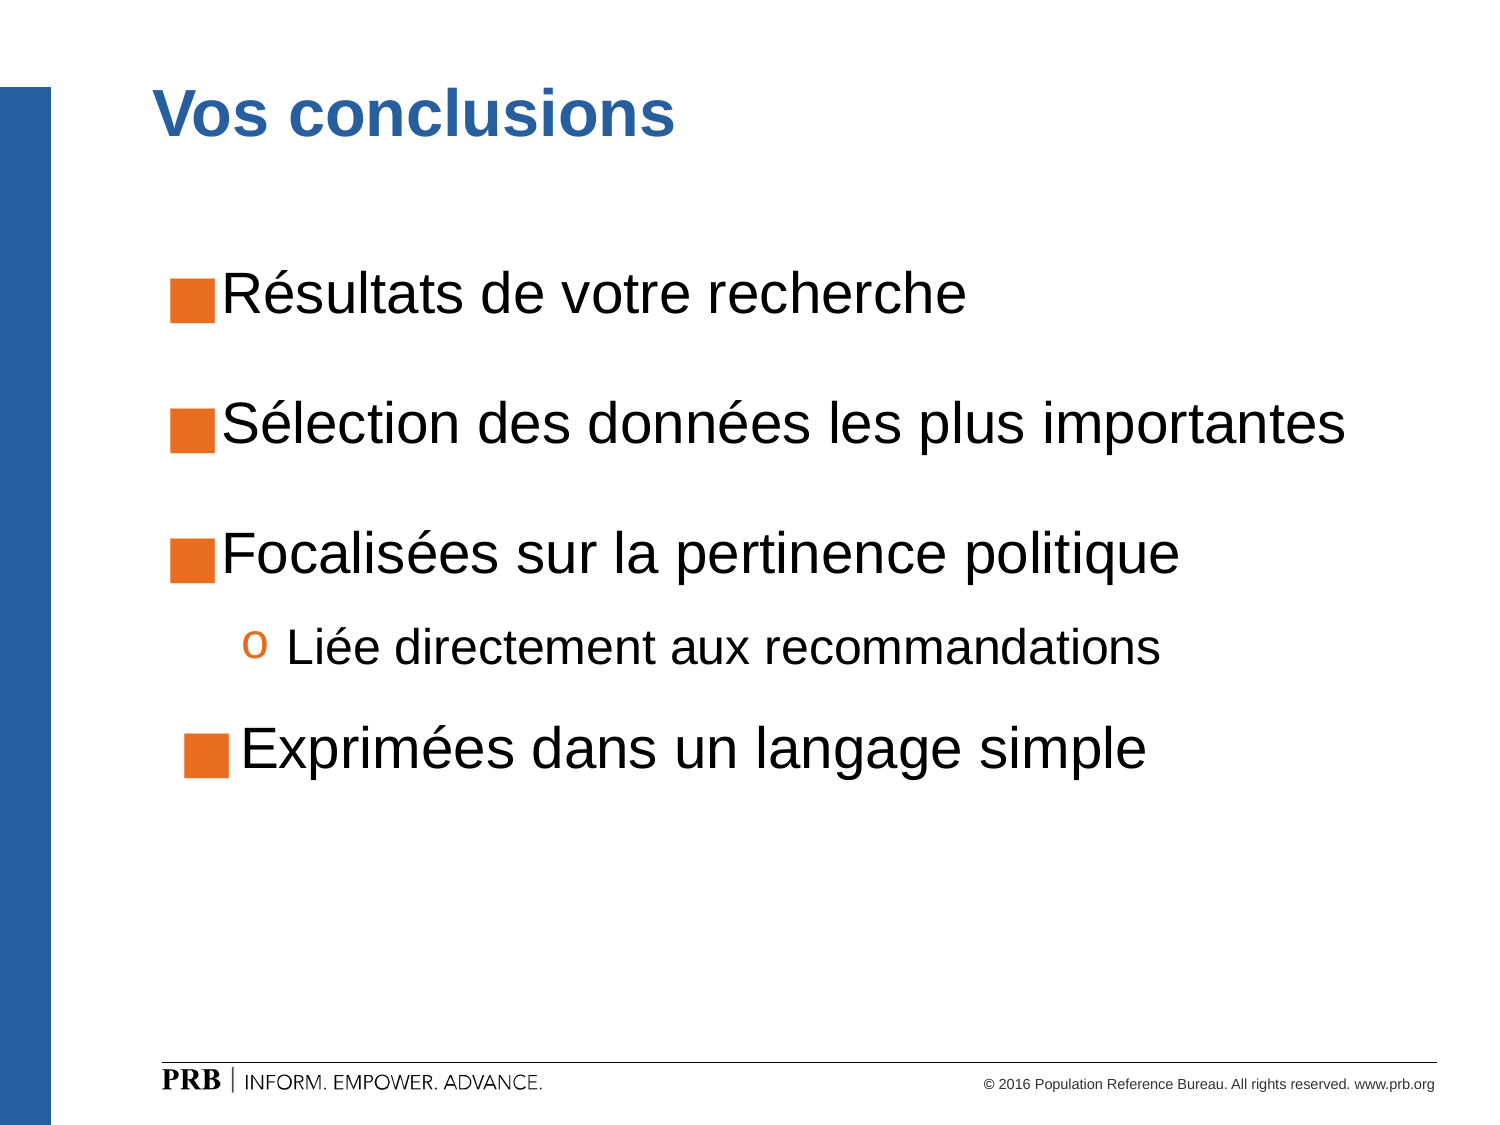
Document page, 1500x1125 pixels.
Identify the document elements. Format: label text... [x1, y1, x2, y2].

picture [162, 1067, 542, 1093]
list Résultats de votre recherche Sélection des données les plus importantes Focalisées sur la pertinence politique Liée directement aux recommandations Exprimées dans un langage simple [150, 212, 1438, 988]
title Vos conclusions [137, 62, 1407, 178]
